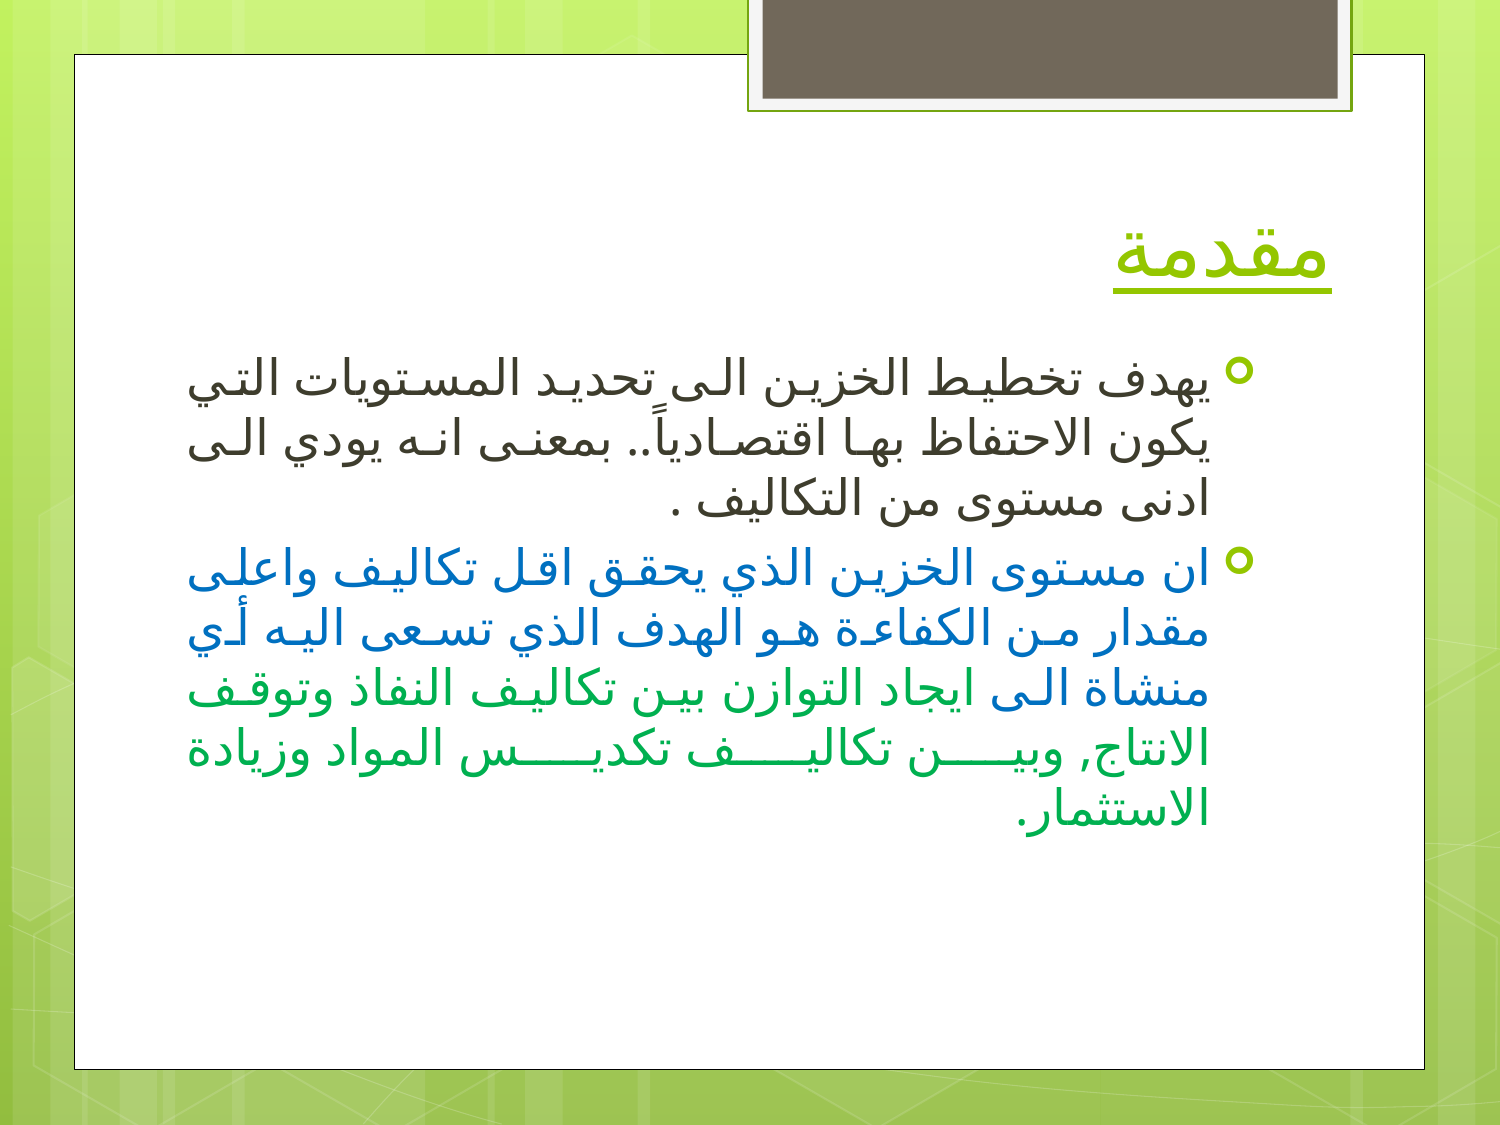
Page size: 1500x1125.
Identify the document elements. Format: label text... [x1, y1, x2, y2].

title مقدمة [194, 113, 1348, 302]
list يهدف تخطيط الخزين الى تحديد المستويات التي يكون الاحتفاظ بها اقتصادياً.. بمعنى انه يودي الى ادنى مستوى من التكاليف . ان مستوى الخزين الذي يحقق اقل تكاليف واعلى مقدار من الكفاءة هو الهدف الذي تسعى اليه أي منشاة الى ايجاد التوازن بين تكاليف النفاذ وتوقف الانتاج, وبين تكاليف تكديس المواد وزيادة الاستثمار. [171, 338, 1283, 914]
